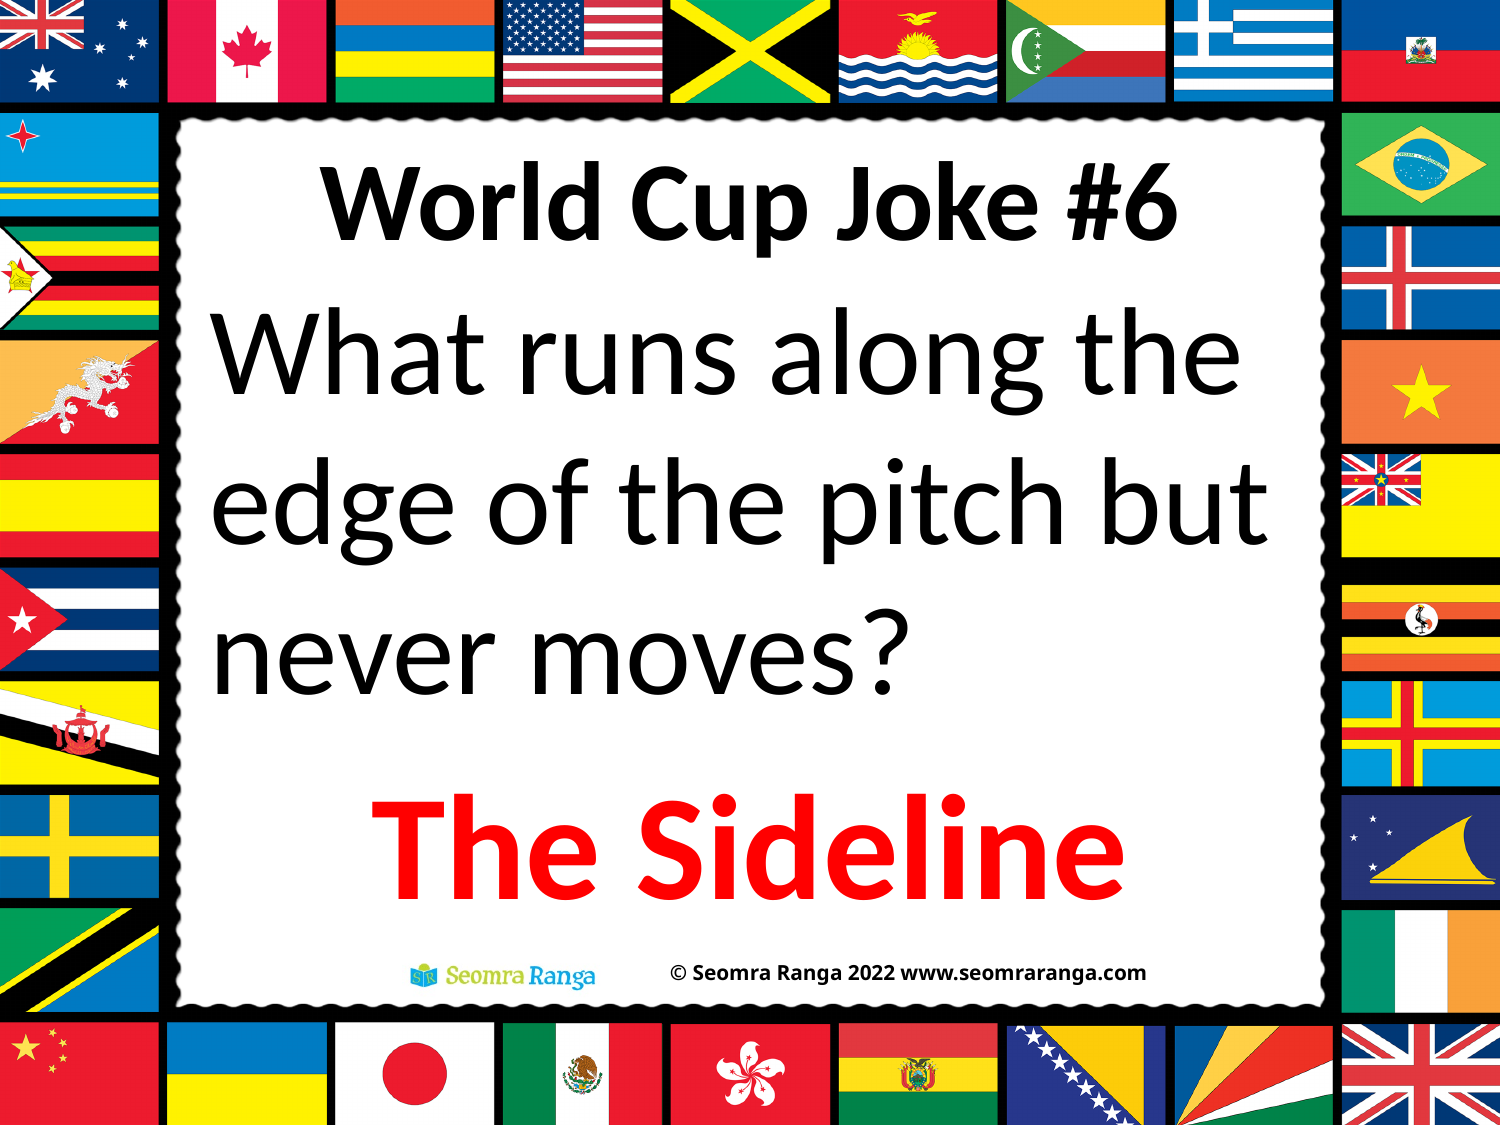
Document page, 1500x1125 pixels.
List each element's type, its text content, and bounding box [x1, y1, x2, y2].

list What runs along the edge of the pitch but never moves? The Sideline [194, 261, 1306, 953]
picture [0, 0, 1500, 1125]
title World Cup Joke #6 [183, 101, 1317, 290]
picture [10, 122, 36, 150]
text_box © Seomra Ranga 2022 www.seomraranga.com [631, 953, 1187, 993]
